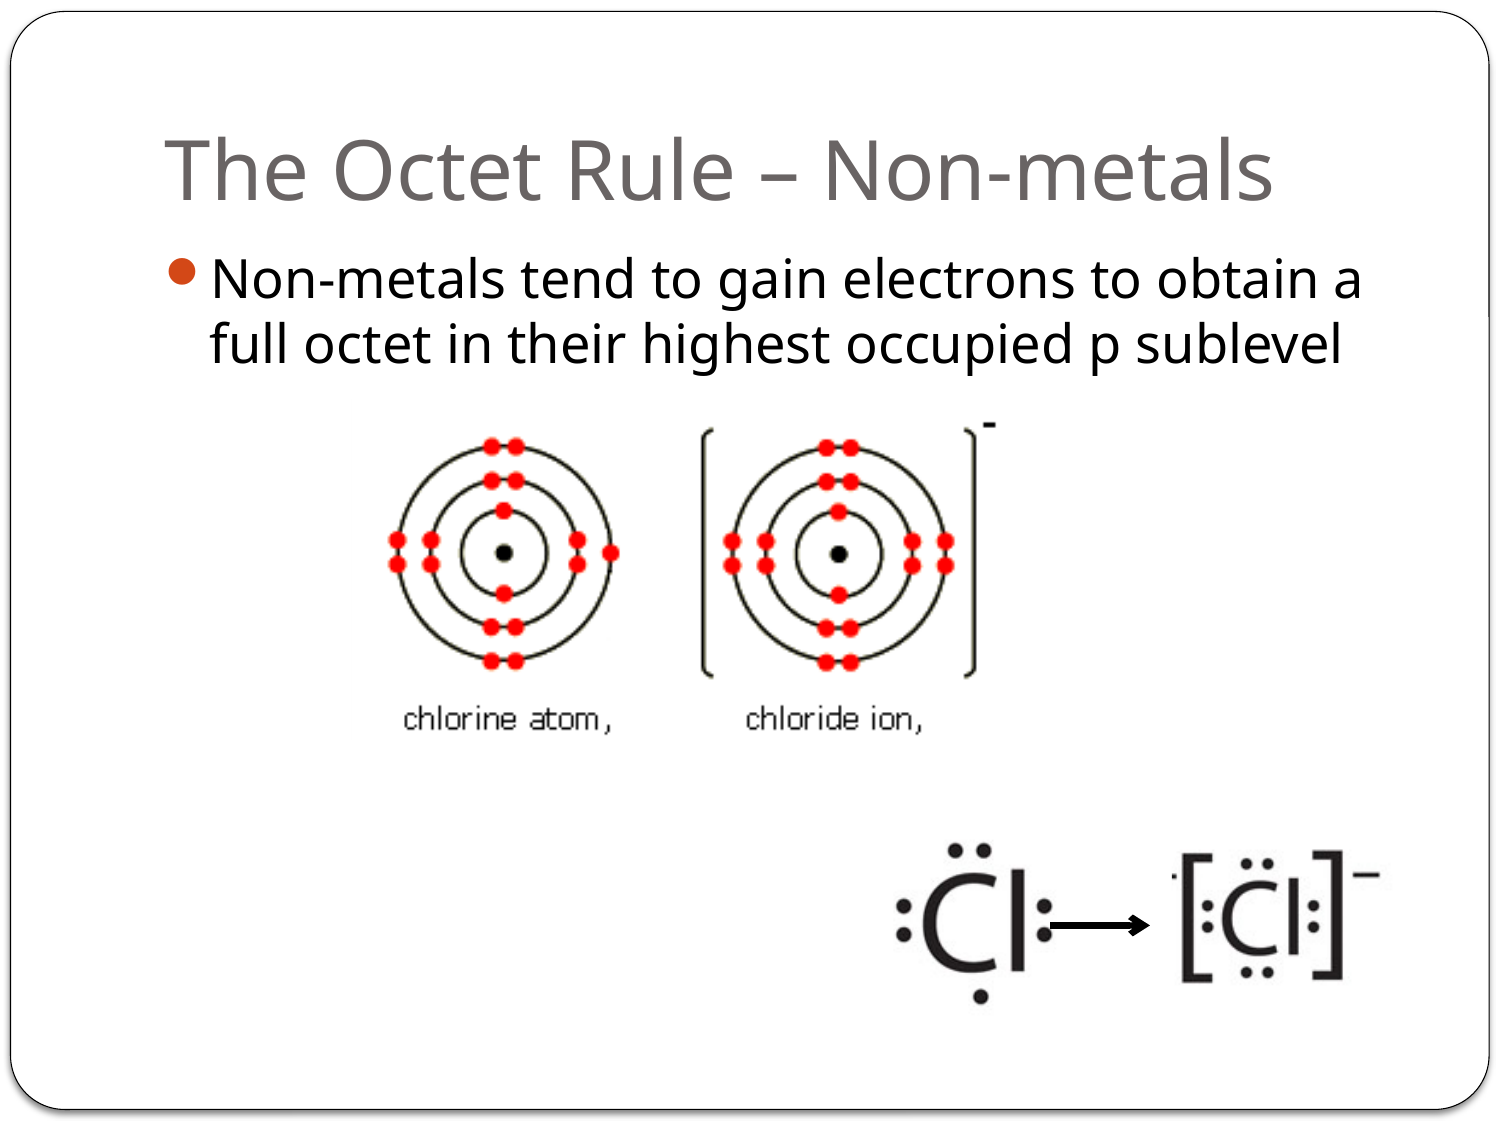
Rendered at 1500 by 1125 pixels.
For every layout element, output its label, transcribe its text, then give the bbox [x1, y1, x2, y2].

list Non-metals tend to gain electrons to obtain a full octet in their highest occupied p sublevel [150, 237, 1425, 988]
picture [865, 816, 1101, 1035]
title The Octet Rule – Non-metals [150, 45, 1425, 233]
picture [1171, 816, 1426, 1019]
picture [349, 399, 1013, 740]
